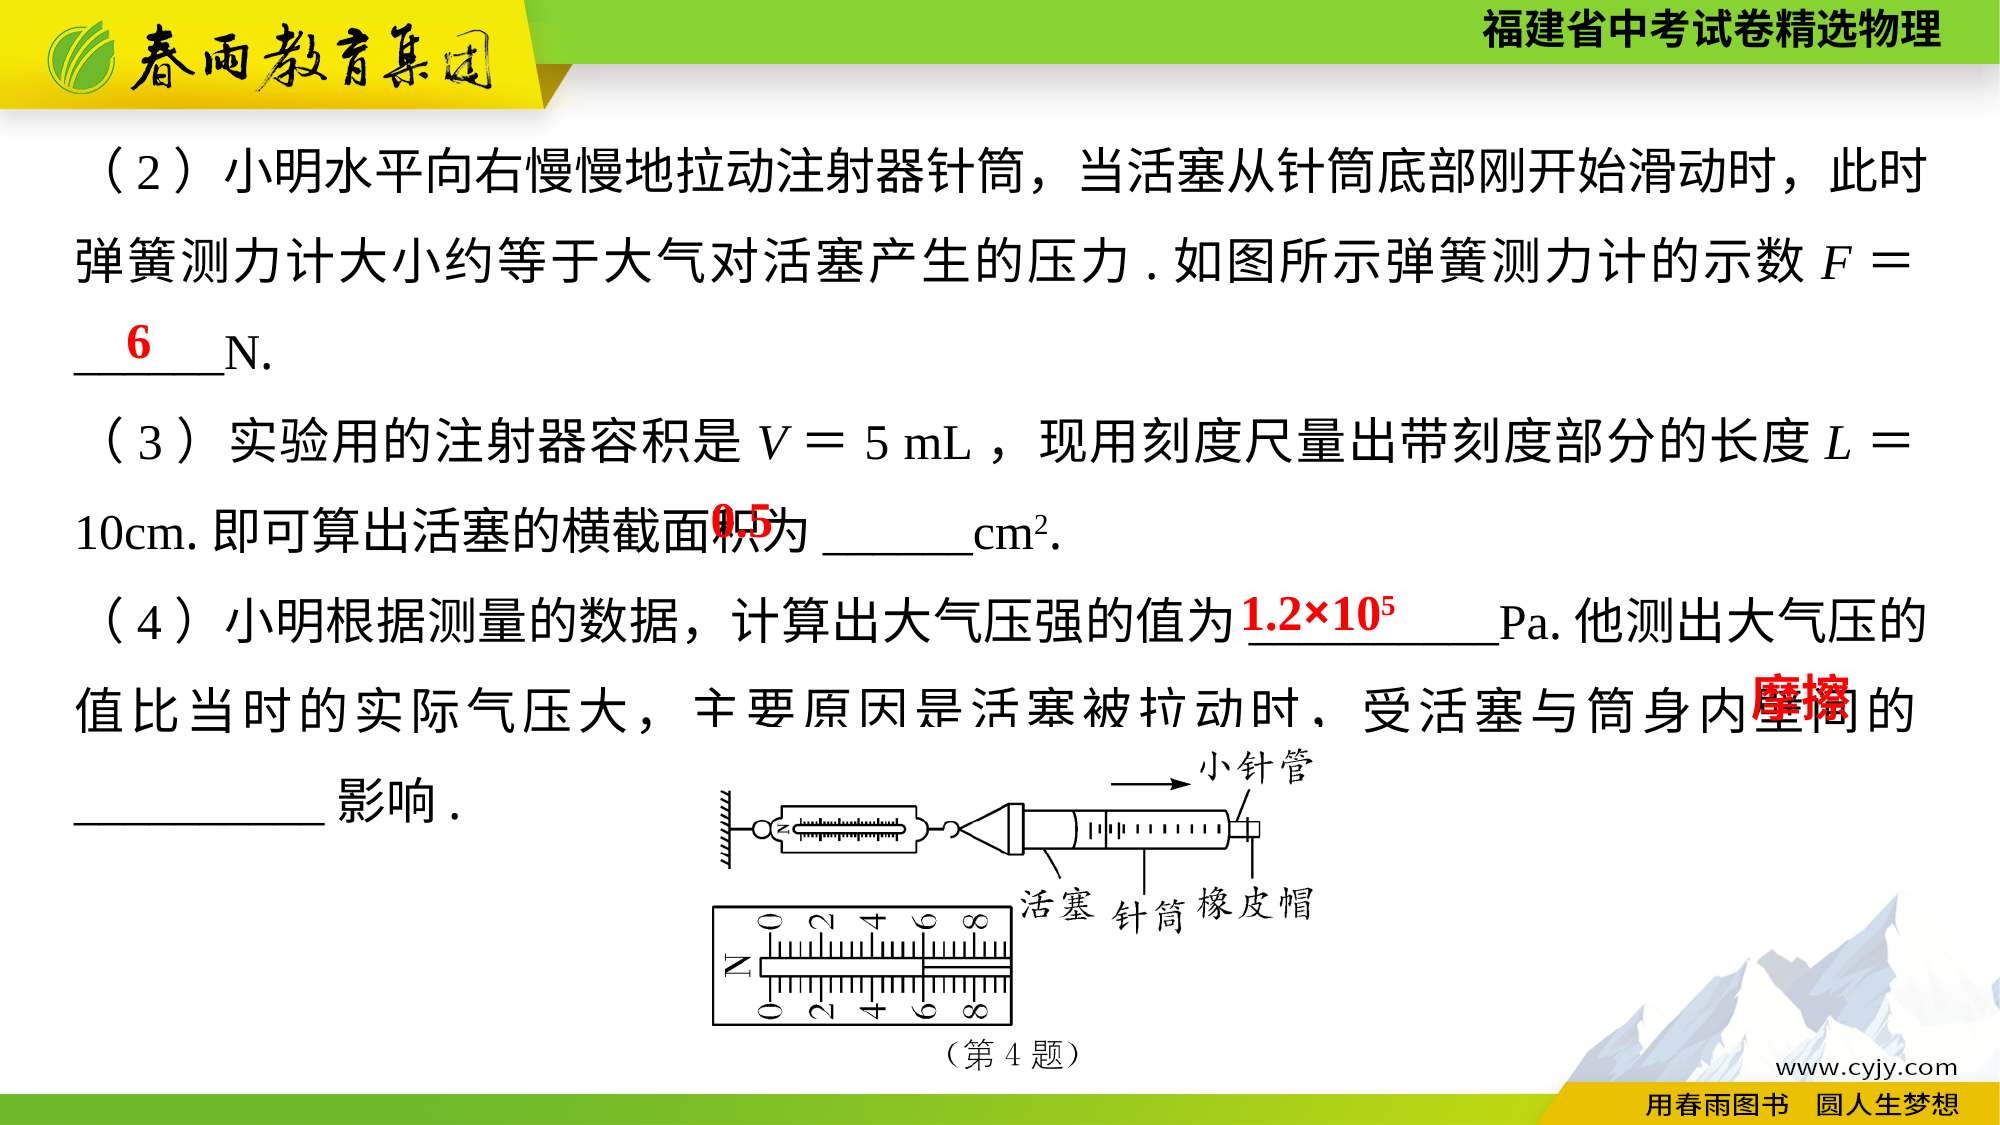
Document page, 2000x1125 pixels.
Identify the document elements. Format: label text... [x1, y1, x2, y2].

text_box 6 [111, 301, 167, 376]
text_box 摩擦 [1686, 659, 1866, 734]
text_box 1.2×105 [1225, 572, 1411, 648]
picture [0, 0, 2000, 1125]
list （2）小明水平向右慢慢地拉动注射器针筒，当活塞从针筒底部刚开始滑动时，此时弹簧测力计大小约等于大气对活塞产生的压力.如图所示弹簧测力计的示数F＝______N. （3）实验用的注射器容积是V＝5 mL，现用刻度尺量出带刻度部分的长度L＝10cm.即可算出活塞的横截面积为______cm2. （4）小明根据测量的数据，计算出大气压强的值为__________Pa.他测出大气压的值比当时的实际气压大，主要原因是活塞被拉动时，受活塞与筒身内壁间的__________影响. [59, 101, 1944, 844]
text_box 0.5 [695, 479, 789, 555]
